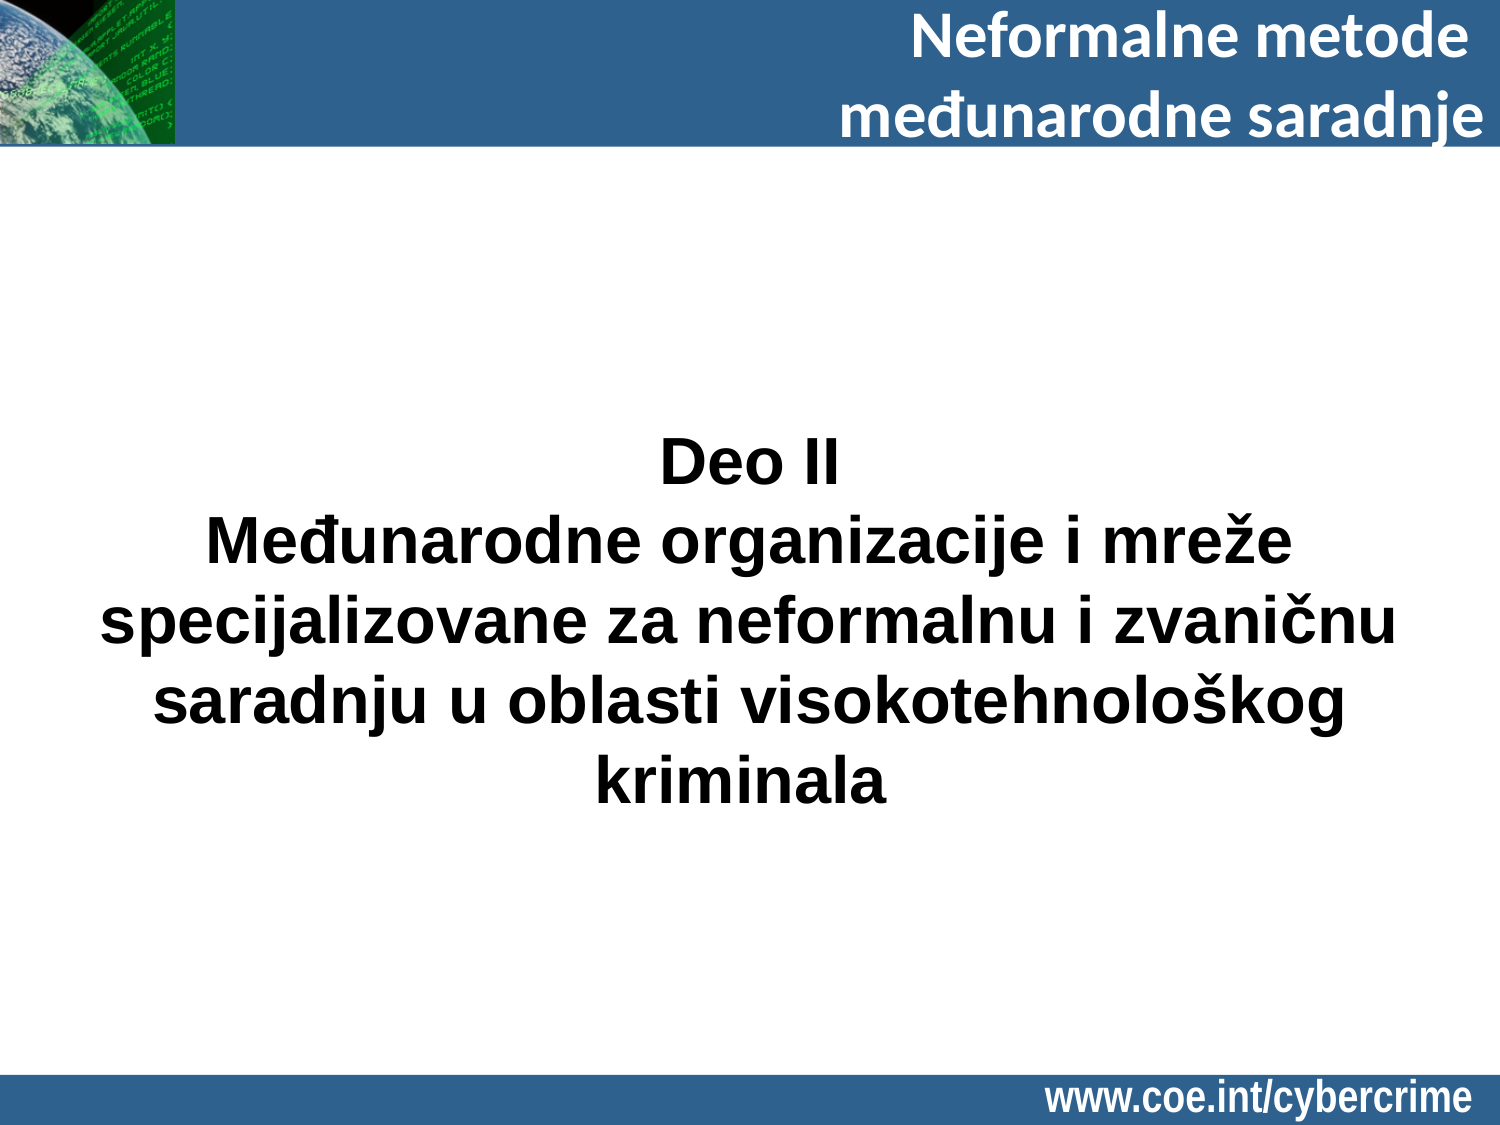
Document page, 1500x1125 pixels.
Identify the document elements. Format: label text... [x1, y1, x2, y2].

text_box Deo II Međunarodne organizacije i mreže specijalizovane za neformalnu i zvaničnu saradnju u oblasti visokotehnološkog kriminala [50, 425, 1450, 889]
text_box [0, 1073, 1030, 1125]
text_box Neformalne metode međunarodne saradnje [177, 0, 1500, 149]
picture [0, 0, 175, 144]
text_box www.coe.int/cybercrime [1030, 1059, 1500, 1125]
